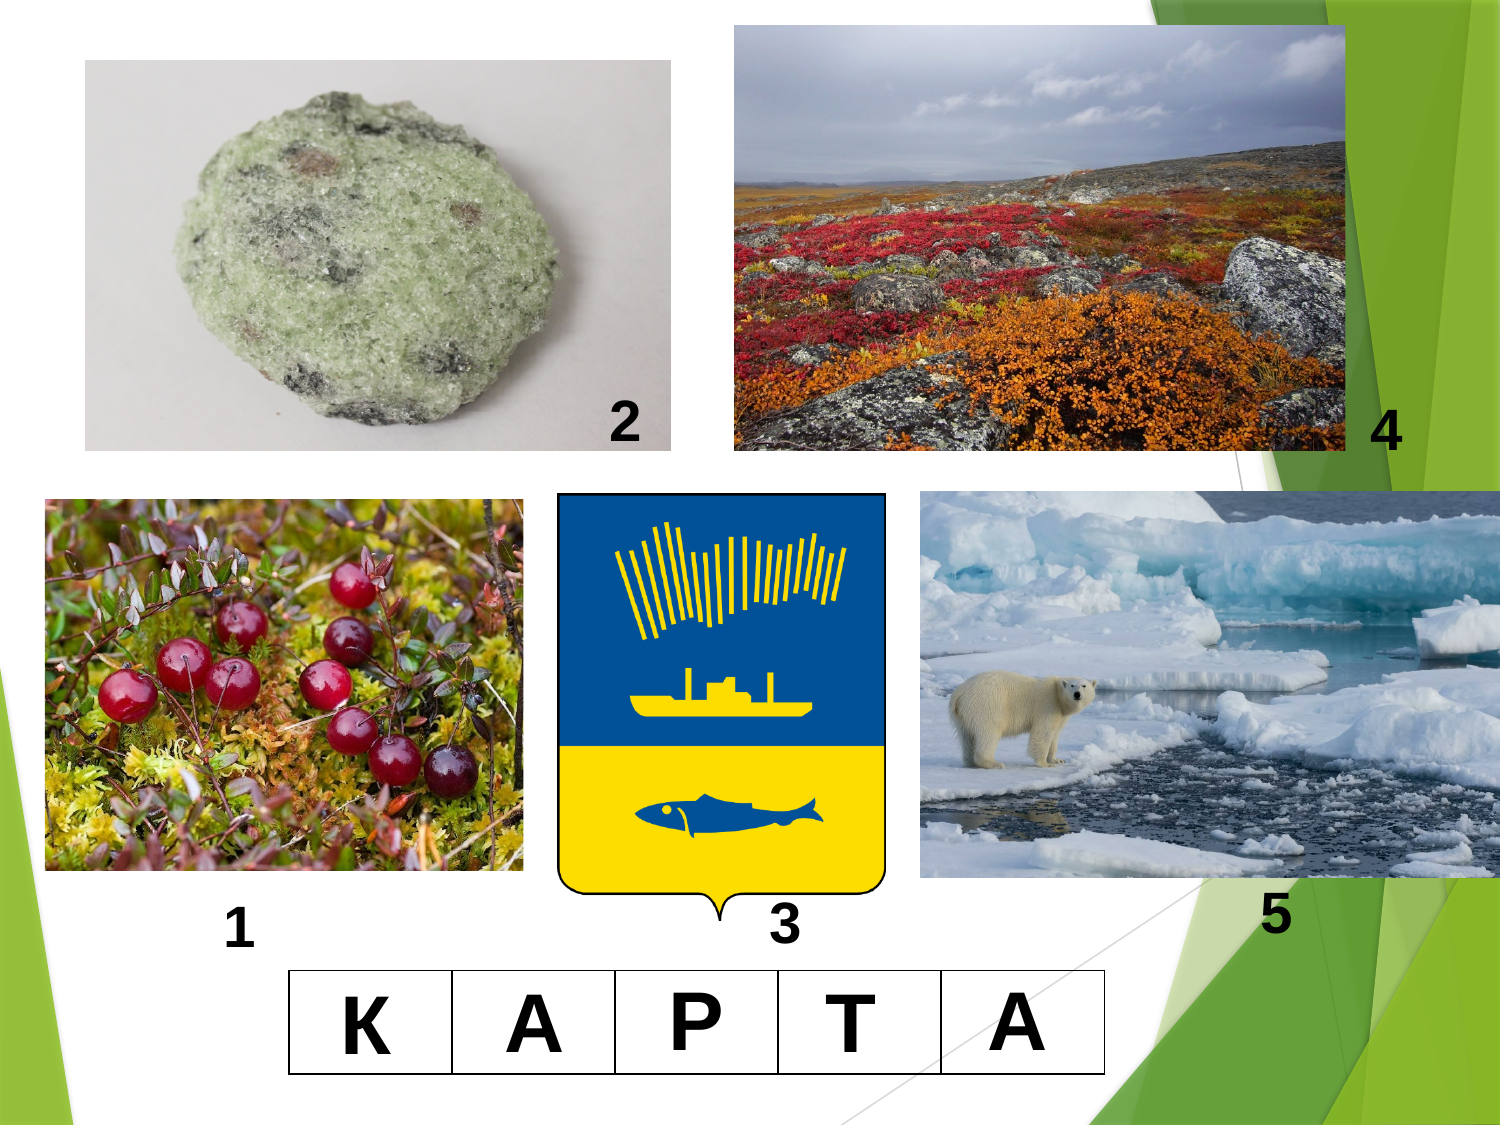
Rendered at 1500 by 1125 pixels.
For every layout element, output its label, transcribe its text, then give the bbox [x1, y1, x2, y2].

text_box Т [811, 961, 892, 1077]
table_header [892, 971, 940, 1073]
text_box 4 [1355, 385, 1419, 470]
text_box 1 [209, 881, 257, 967]
table_header [779, 971, 811, 1073]
picture [44, 498, 524, 872]
text_box А [490, 961, 580, 1077]
table_header [740, 971, 777, 1073]
text_box Р [653, 959, 740, 1075]
table_header [453, 971, 490, 1073]
table_header [616, 971, 653, 1073]
text_box 5 [1245, 888, 1308, 953]
table_header [942, 971, 972, 1073]
table_header [580, 971, 614, 1073]
picture [557, 492, 886, 921]
table_header [290, 971, 325, 1073]
text_box 3 [754, 931, 817, 963]
text_box А [972, 959, 1063, 1075]
picture [85, 59, 672, 452]
picture [733, 25, 1346, 452]
table_header [1063, 971, 1104, 1073]
picture [920, 490, 1500, 879]
table_header [408, 971, 451, 1073]
text_box К [325, 963, 408, 1079]
